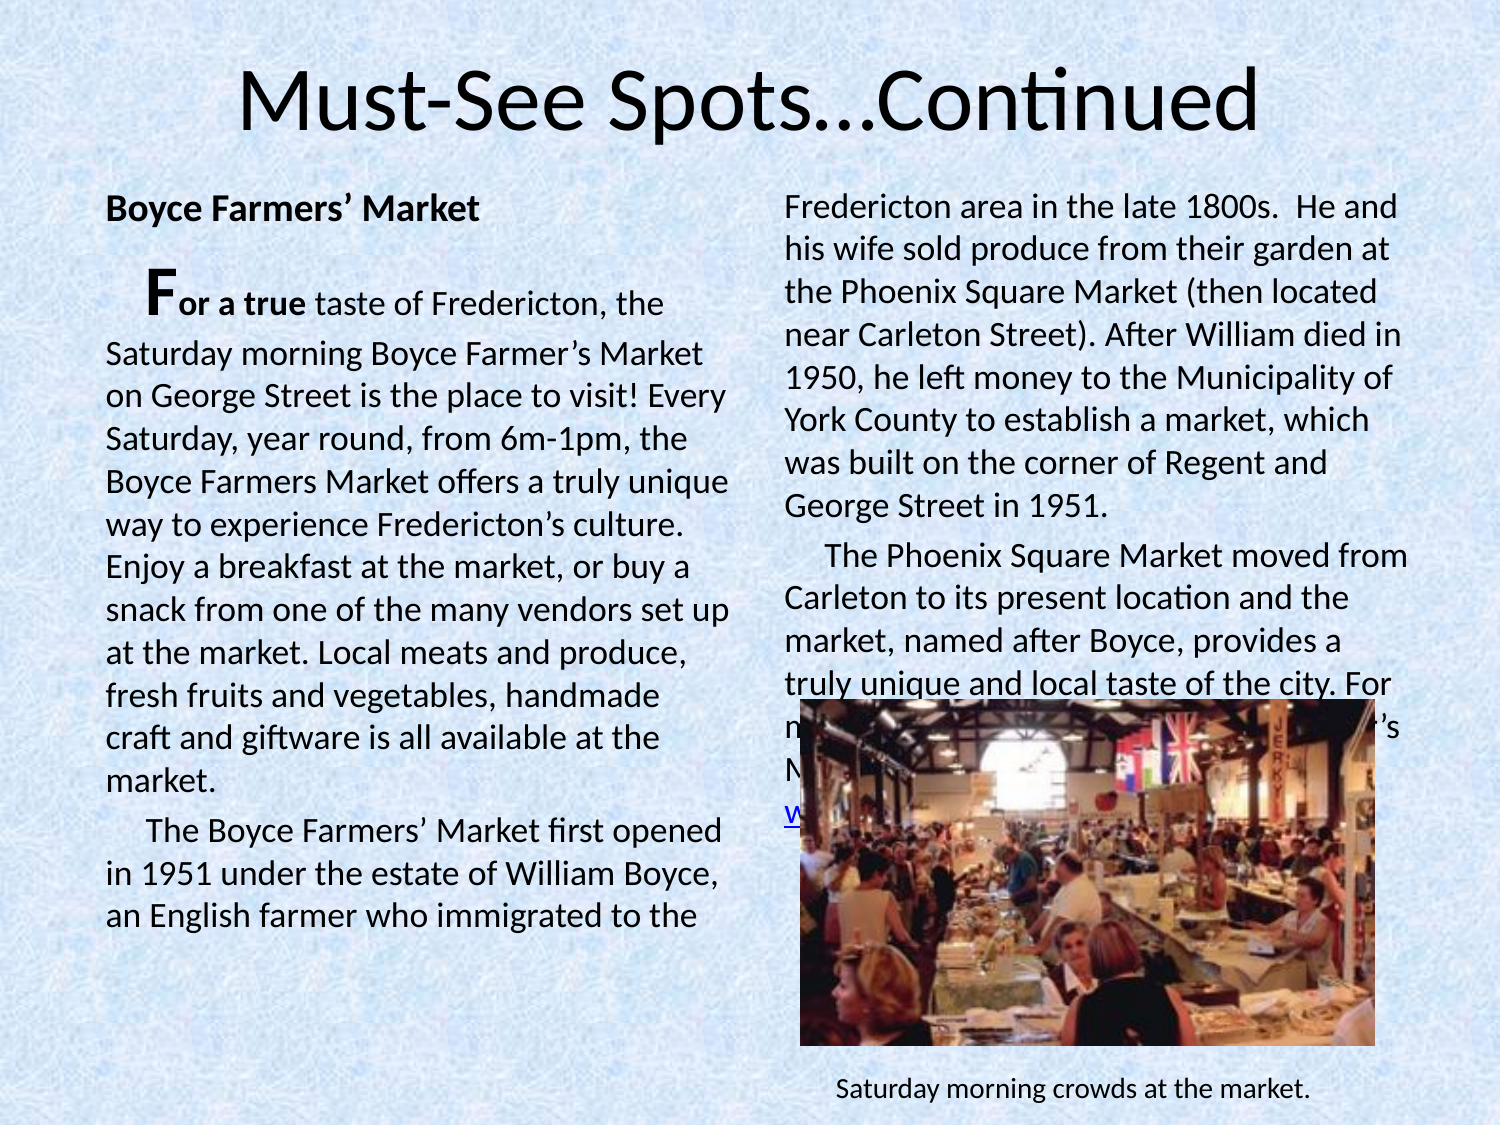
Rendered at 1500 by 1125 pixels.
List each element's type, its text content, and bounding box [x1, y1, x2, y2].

picture [0, 0, 1500, 1125]
list Boyce Farmers’ Market For a true taste of Fredericton, the Saturday morning Boyce Farmer’s Market on George Street is the place to visit! Every Saturday, year round, from 6m-1pm, the Boyce Farmers Market offers a truly unique way to experience Fredericton’s culture. Enjoy a breakfast at the market, or buy a snack from one of the many vendors set up at the market. Local meats and produce, fresh fruits and vegetables, handmade craft and giftware is all available at the market. The Boyce Farmers’ Market first opened in 1951 under the estate of William Boyce, an English farmer who immigrated to the Fredericton area in the late 1800s. He and his wife sold produce from their garden at the Phoenix Square Market (then located near Carleton Street). After William died in 1950, he left money to the Municipality of York County to establish a market, which was built on the corner of Regent and George Street in 1951. The Phoenix Square Market moved from Carleton to its present location and the market, named after Boyce, provides a truly unique and local taste of the city. For more information, visit the Boyce Farmer’s Market website at www.boycefarmersmarket.com. [37, 174, 1425, 968]
title Must-See Spots…Continued [75, 0, 1425, 174]
text_box Saturday morning crowds at the market. [762, 1062, 1438, 1113]
